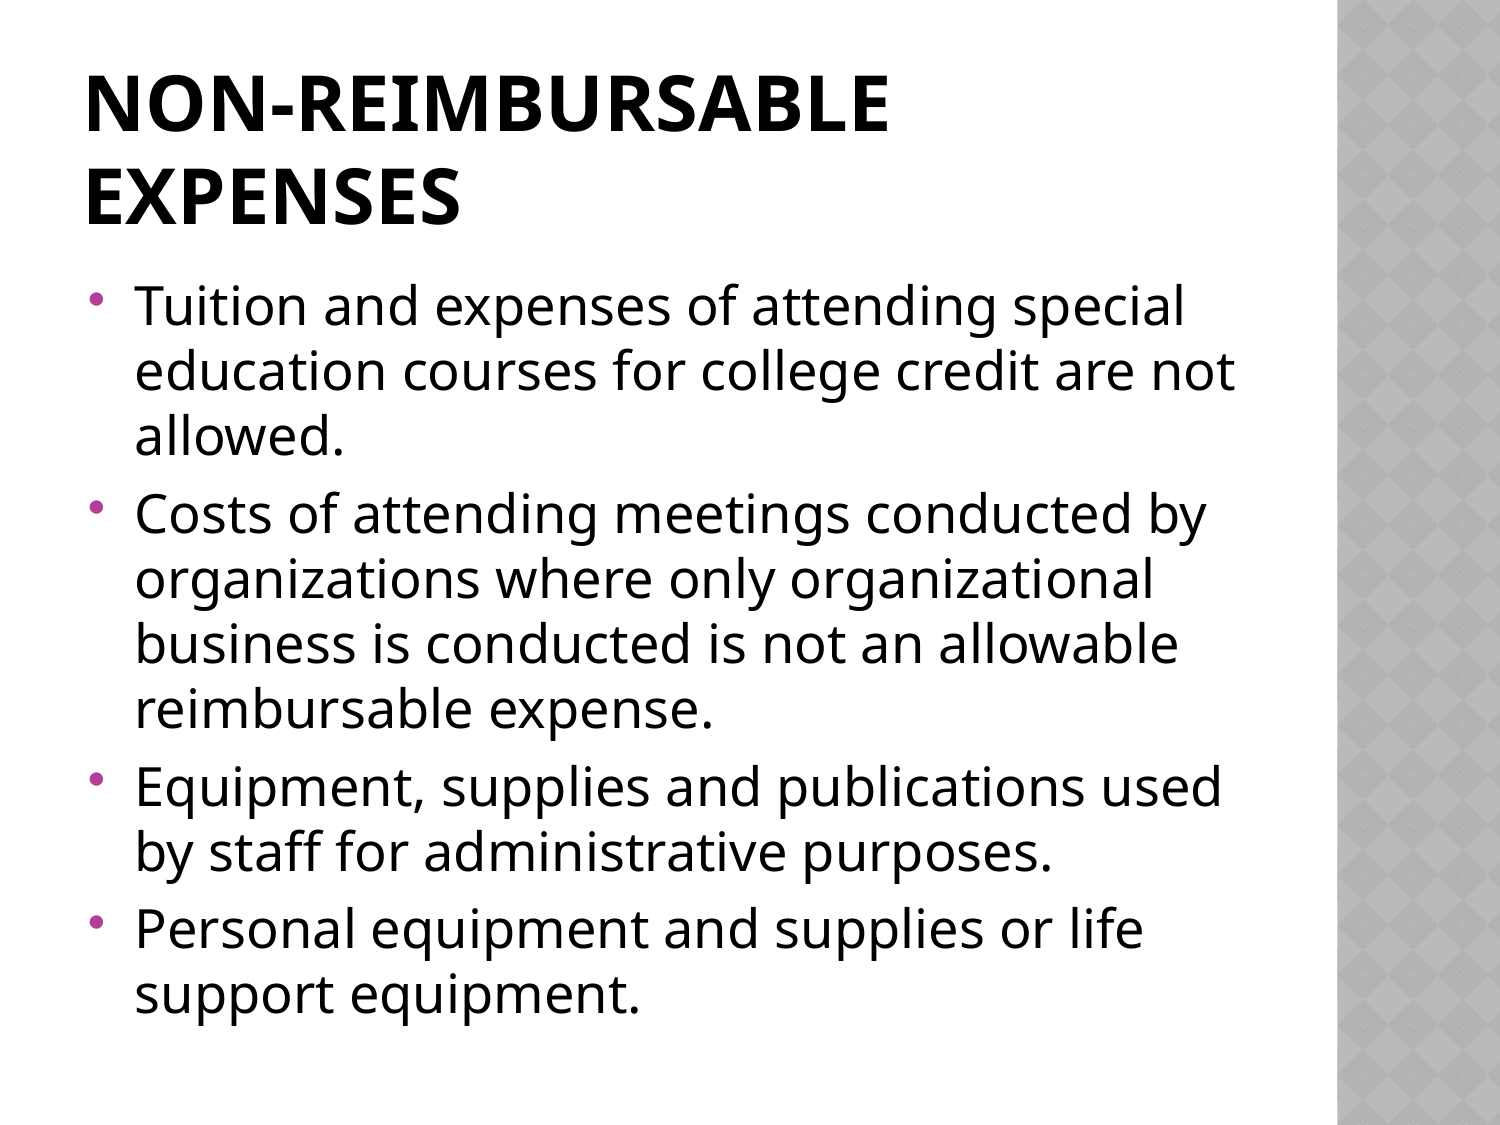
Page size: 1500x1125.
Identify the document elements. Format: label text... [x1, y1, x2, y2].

title NON-Reimbursable Expenses [75, 52, 1263, 240]
list Tuition and expenses of attending special education courses for college credit are not allowed. Costs of attending meetings conducted by organizations where only organizational business is conducted is not an allowable reimbursable expense. Equipment, supplies and publications used by staff for administrative purposes. Personal equipment and supplies or life support equipment. [75, 264, 1263, 1059]
